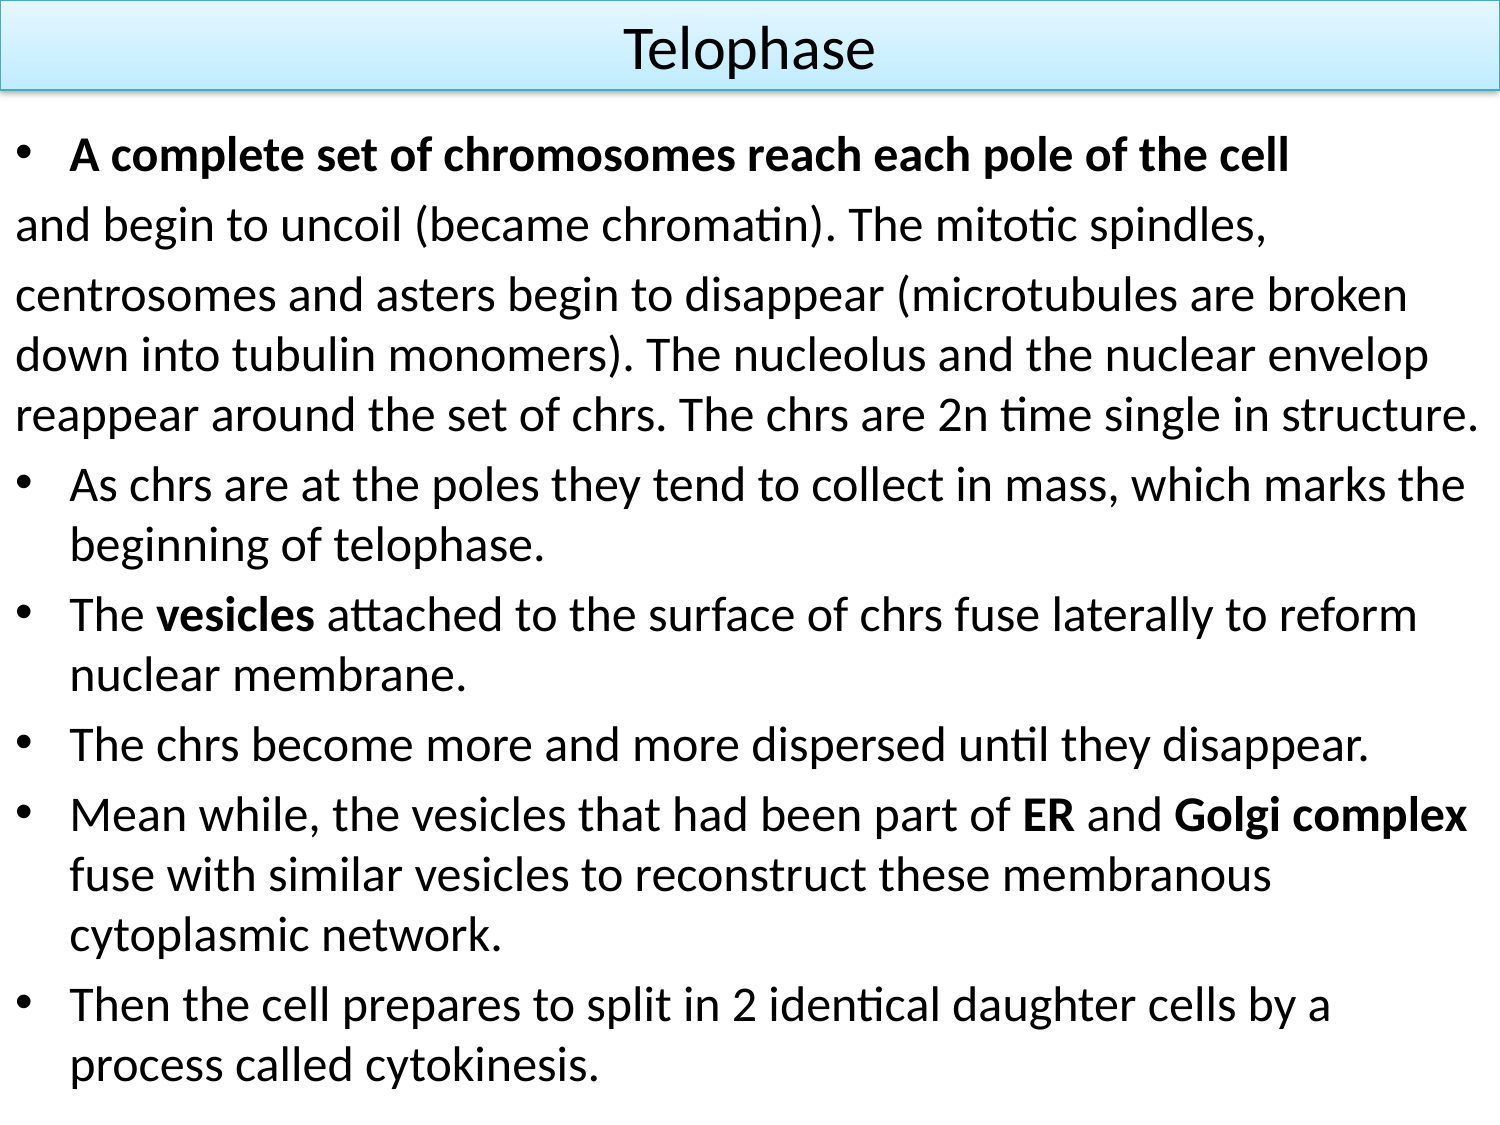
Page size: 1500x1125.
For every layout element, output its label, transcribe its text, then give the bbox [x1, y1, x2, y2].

title Telophase [0, 0, 1500, 91]
list A complete set of chromosomes reach each pole of the cell and begin to uncoil (became chromatin). The mitotic spindles, centrosomes and asters begin to disappear (microtubules are broken down into tubulin monomers). The nucleolus and the nuclear envelop reappear around the set of chrs. The chrs are 2n time single in structure. As chrs are at the poles they tend to collect in mass, which marks the beginning of telophase. The vesicles attached to the surface of chrs fuse laterally to reform nuclear membrane. The chrs become more and more dispersed until they disappear. Mean while, the vesicles that had been part of ER and Golgi complex fuse with similar vesicles to reconstruct these membranous cytoplasmic network. Then the cell prepares to split in 2 identical daughter cells by a process called cytokinesis. [0, 113, 1500, 1125]
